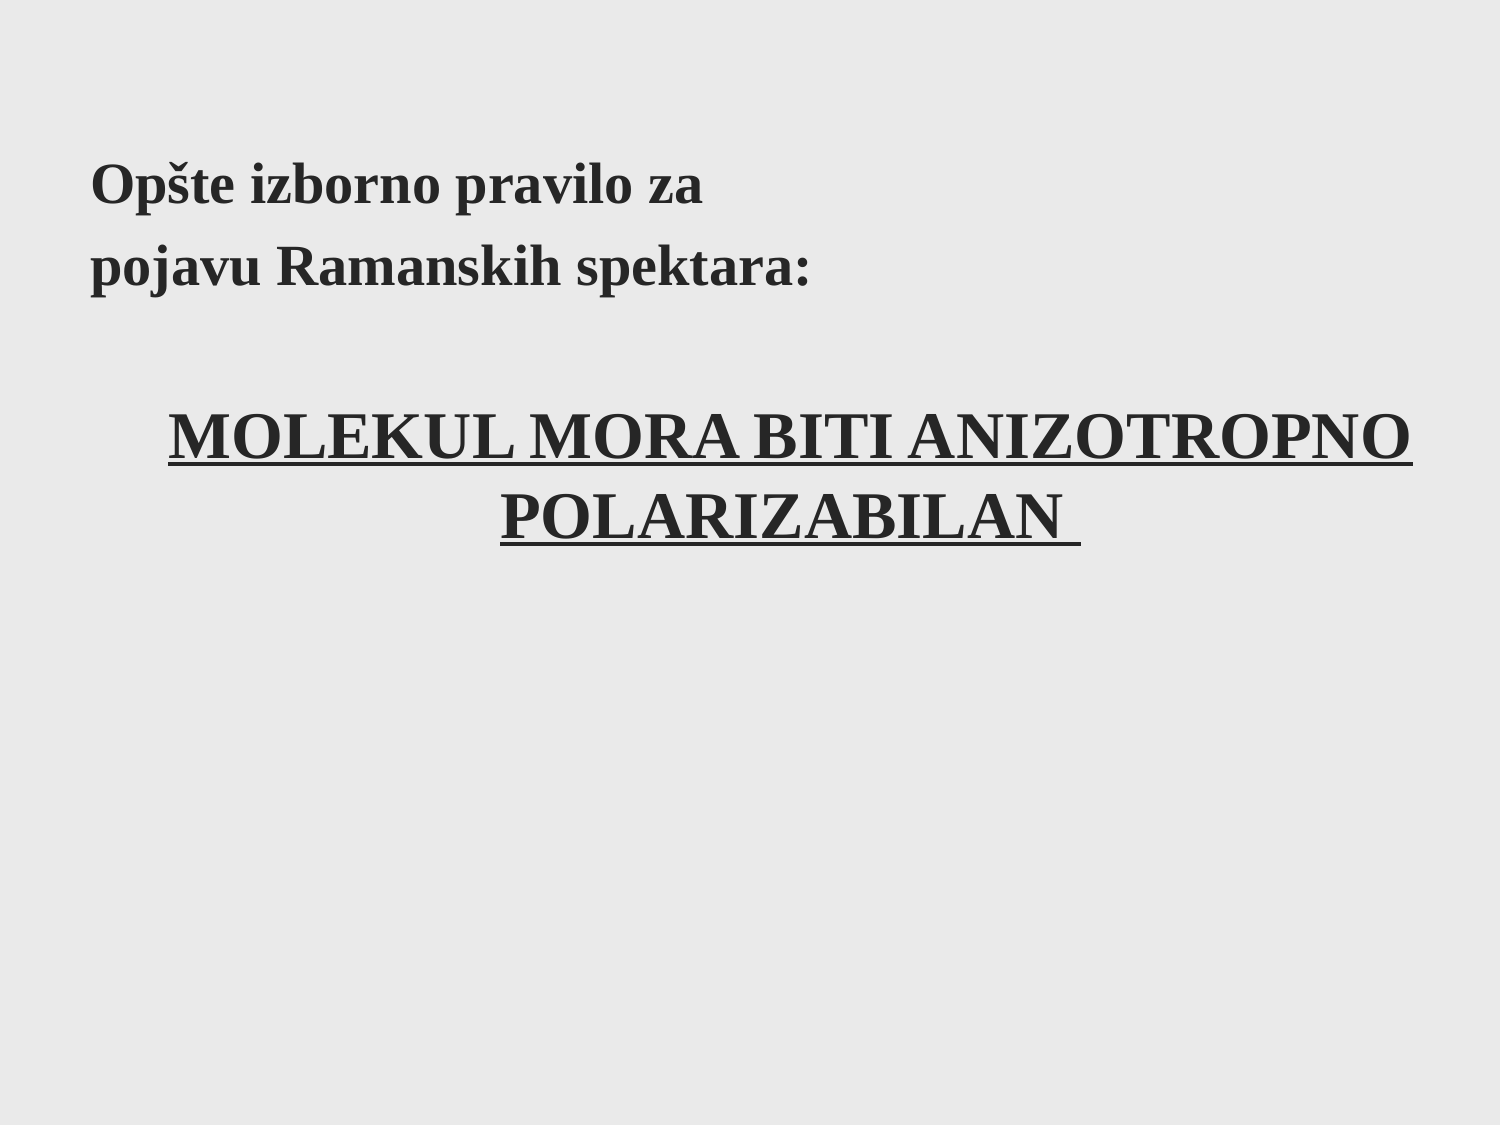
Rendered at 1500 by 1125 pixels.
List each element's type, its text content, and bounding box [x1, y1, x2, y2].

list Opšte izborno pravilo za pojavu Ramanskih spektara: MOLEKUL MORA BITI ANIZOTROPNO POLARIZABILAN [75, 137, 1450, 880]
